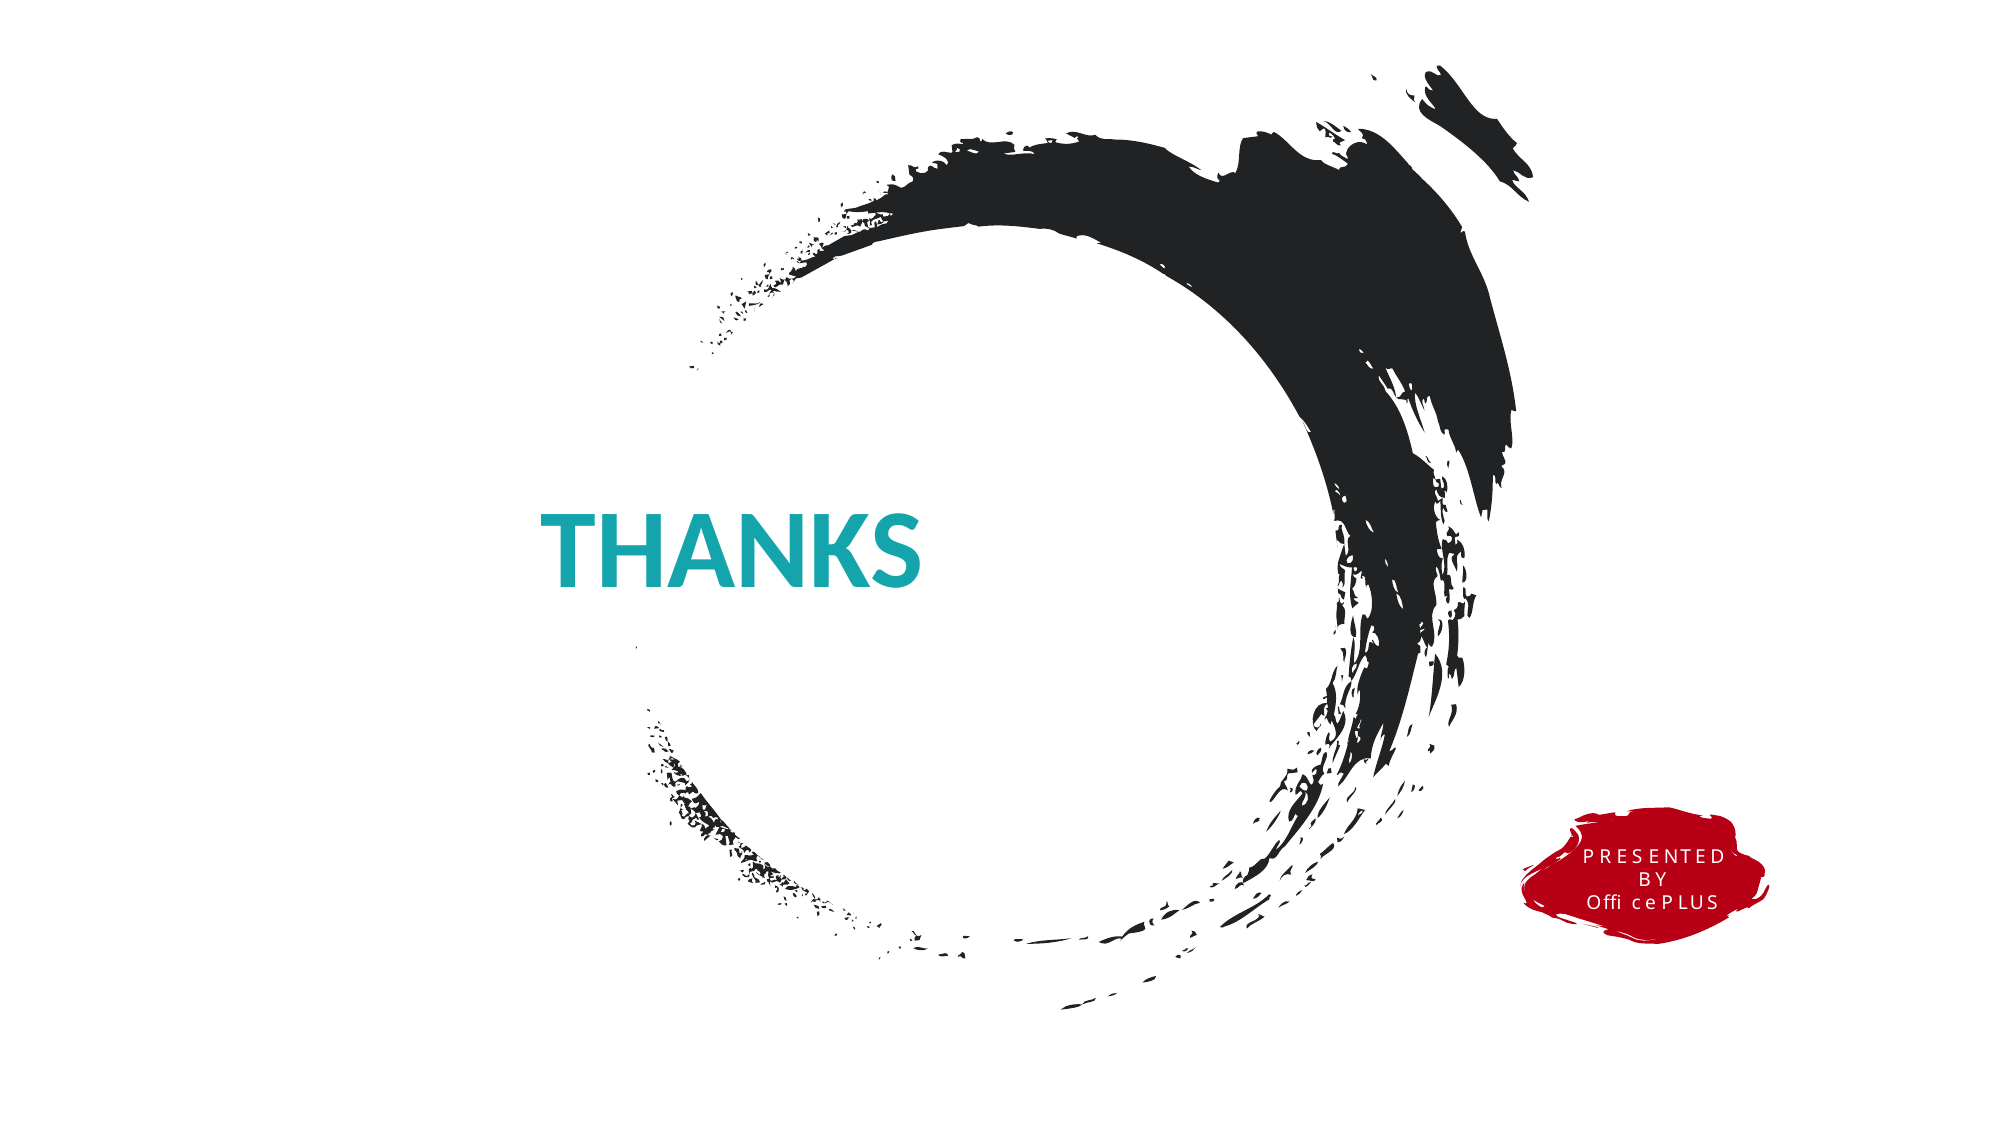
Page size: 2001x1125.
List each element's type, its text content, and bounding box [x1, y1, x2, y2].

picture [654, 78, 1770, 1036]
text_box THANKS [344, 493, 654, 617]
